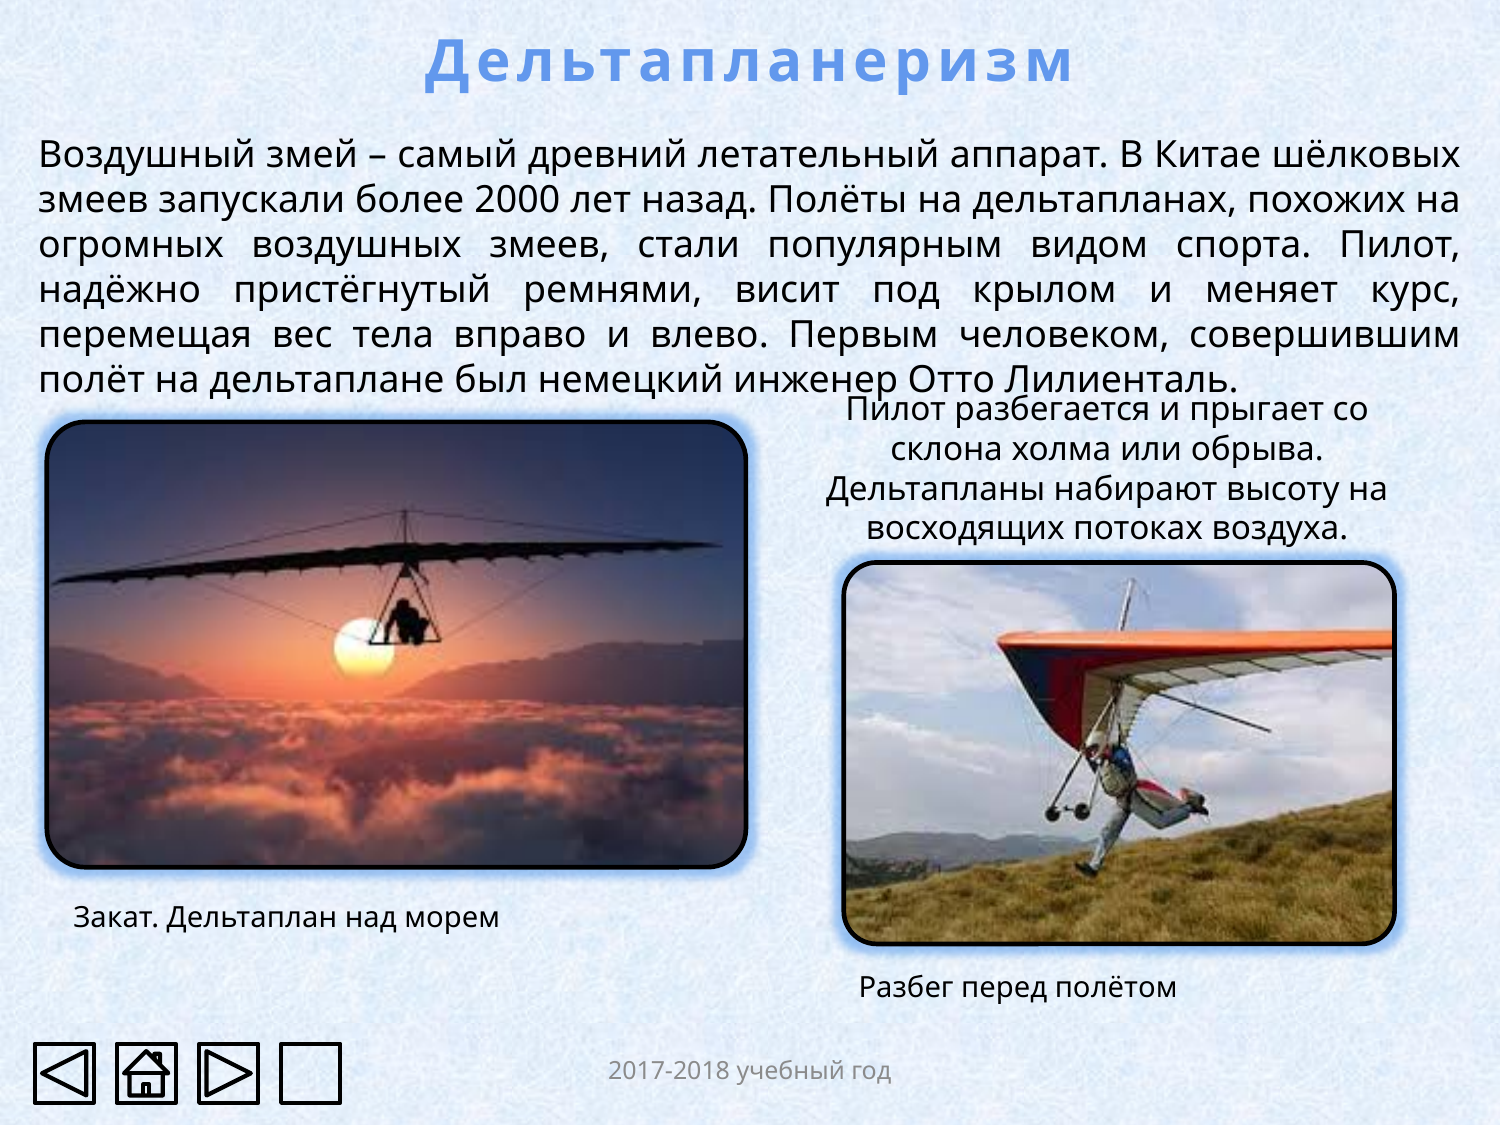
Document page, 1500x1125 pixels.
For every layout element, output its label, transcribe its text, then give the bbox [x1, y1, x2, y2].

text_box Пилот разбегается и прыгает со склона холма или обрыва. Дельтапланы набирают высоту на восходящих потоках воздуха. [796, 379, 1418, 554]
title Дельтапланеризм [35, 0, 1465, 118]
footer 2017-2018 учебный год [550, 1041, 950, 1102]
text_box Разбег перед полётом [843, 960, 1360, 1011]
picture [843, 562, 1395, 945]
picture [46, 421, 747, 868]
text_box Воздушный змей – самый древний летательный аппарат. В Китае шёлковых змеев запускали более 2000 лет назад. Полёты на дельтапланах, похожих на огромных воздушных змеев, стали популярным видом спорта. Пилот, надёжно пристёгнутый ремнями, висит под крылом и меняет курс, перемещая вес тела вправо и влево. Первым человеком, совершившим полёт на дельтаплане был немецкий инженер Отто Лилиенталь. [23, 122, 1477, 408]
text_box Закат. Дельтаплан над морем [58, 890, 539, 941]
